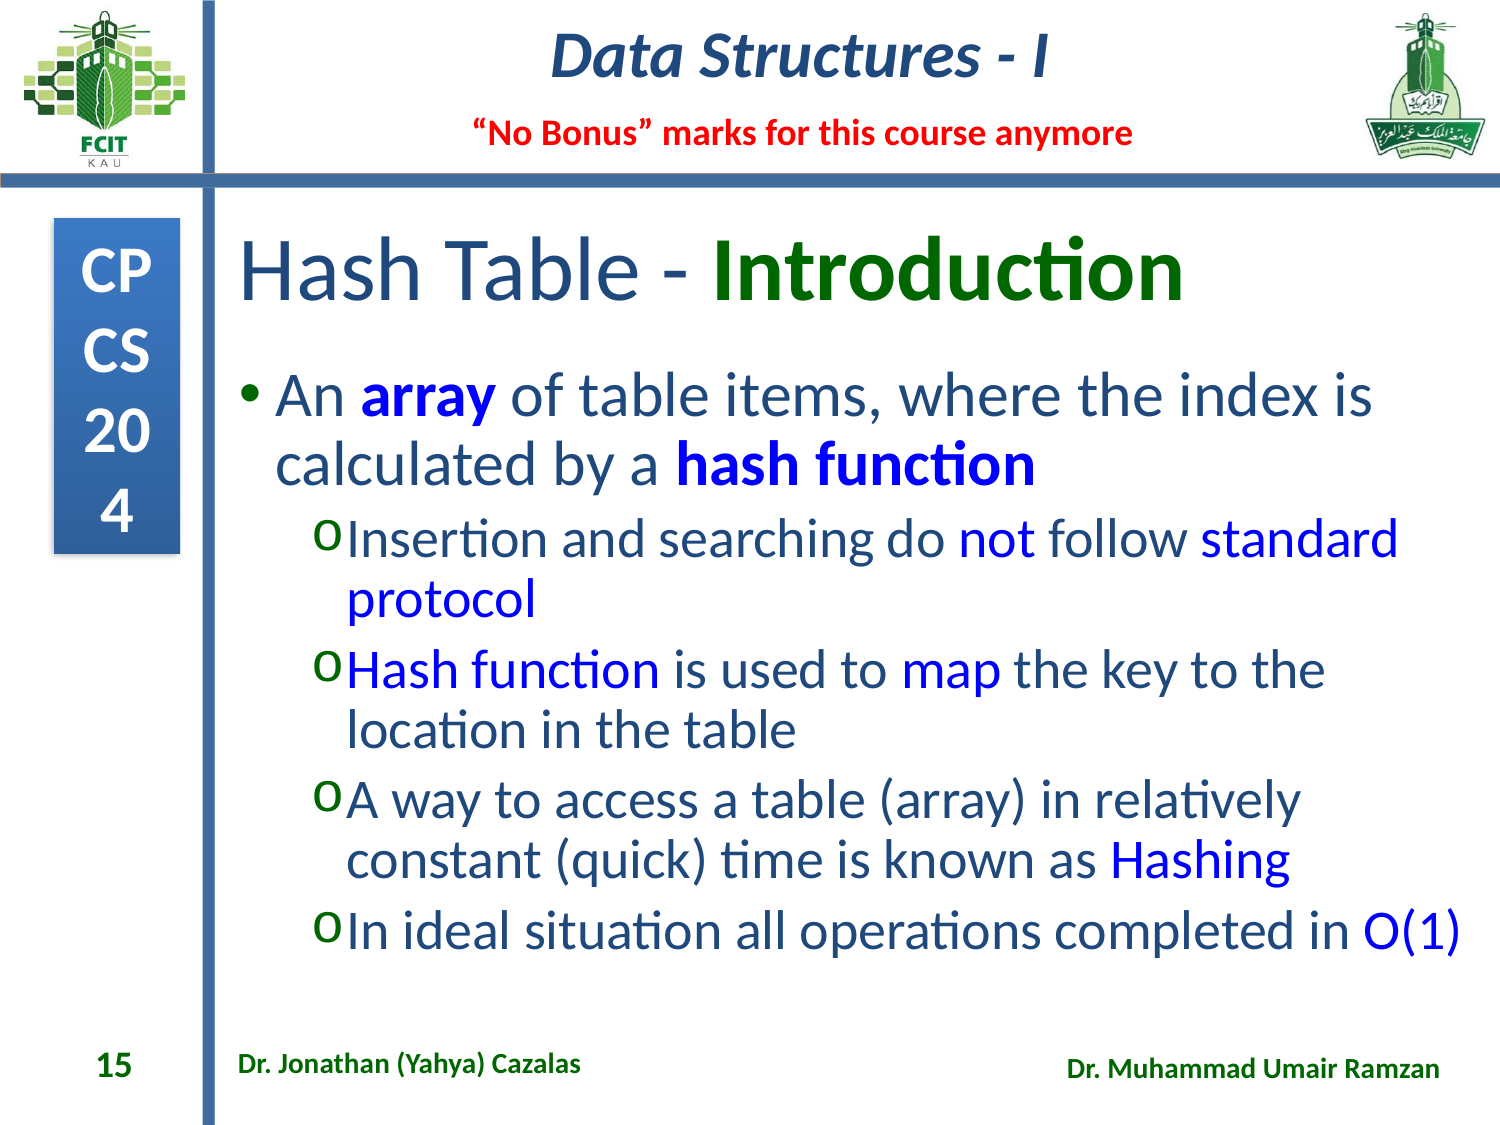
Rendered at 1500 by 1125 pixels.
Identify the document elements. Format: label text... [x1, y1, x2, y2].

slide_number 15 [35, 1032, 193, 1092]
picture [24, 6, 185, 167]
list An array of table items, where the index is calculated by a hash function Insertion and searching do not follow standard protocol Hash function is used to map the key to the location in the table A way to access a table (array) in relatively constant (quick) time is known as Hashing In ideal situation all operations completed in O(1) [223, 353, 1484, 1014]
picture [1361, 11, 1487, 162]
title Hash Table - Introduction [223, 204, 1484, 337]
